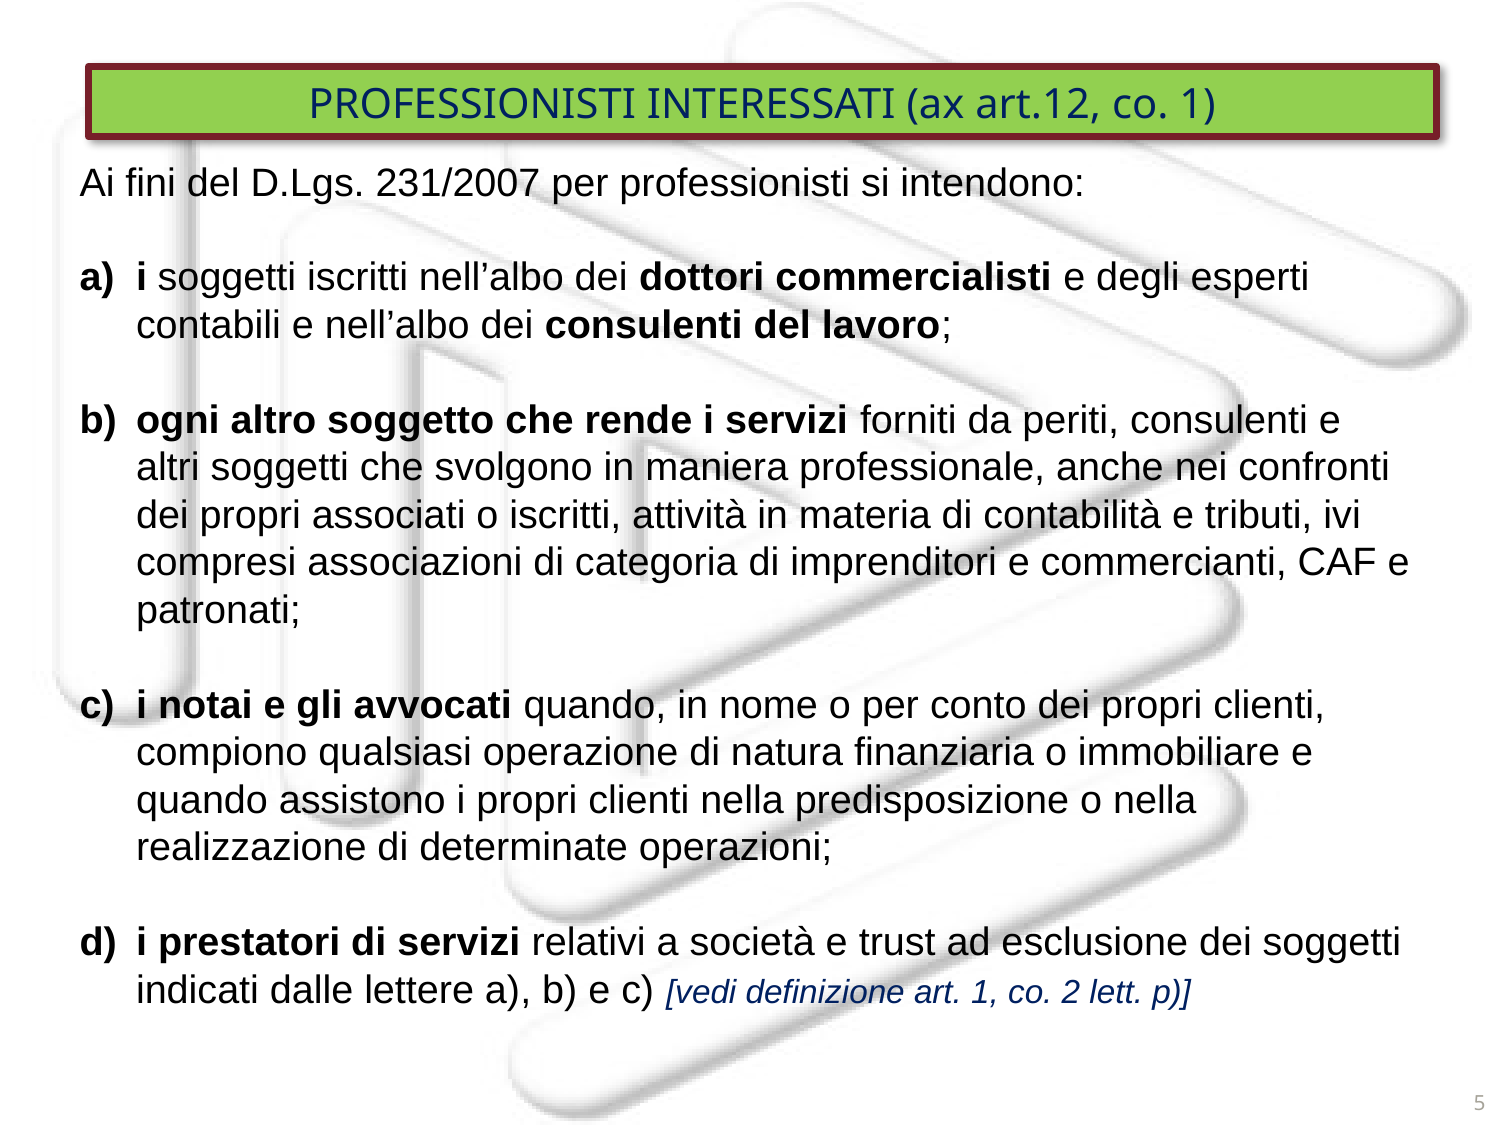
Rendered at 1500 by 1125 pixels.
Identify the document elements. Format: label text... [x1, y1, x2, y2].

text_box PROFESSIONISTI INTERESSATI (ax art.12, co. 1) [85, 63, 1440, 140]
text_box Ai fini del D.Lgs. 231/2007 per professionisti si intendono: i soggetti iscritti nell’albo dei dottori commercialisti e degli esperti contabili e nell’albo dei consulenti del lavoro; ogni altro soggetto che rende i servizi forniti da periti, consulenti e altri soggetti che svolgono in maniera professionale, anche nei confronti dei propri associati o iscritti, attività in materia di contabilità e tributi, ivi compresi associazioni di categoria di imprenditori e commercianti, CAF e patronati; i notai e gli avvocati quando, in nome o per conto dei propri clienti, compiono qualsiasi operazione di natura finanziaria o immobiliare e quando assistono i propri clienti nella predisposizione o nella realizzazione di determinate operazioni; i prestatori di servizi relativi a società e trust ad esclusione dei soggetti indicati dalle lettere a), b) e c) [vedi definizione art. 1, co. 2 lett. p)] [64, 148, 1431, 1066]
slide_number 5 [1425, 1065, 1500, 1125]
picture [0, 0, 1500, 1125]
